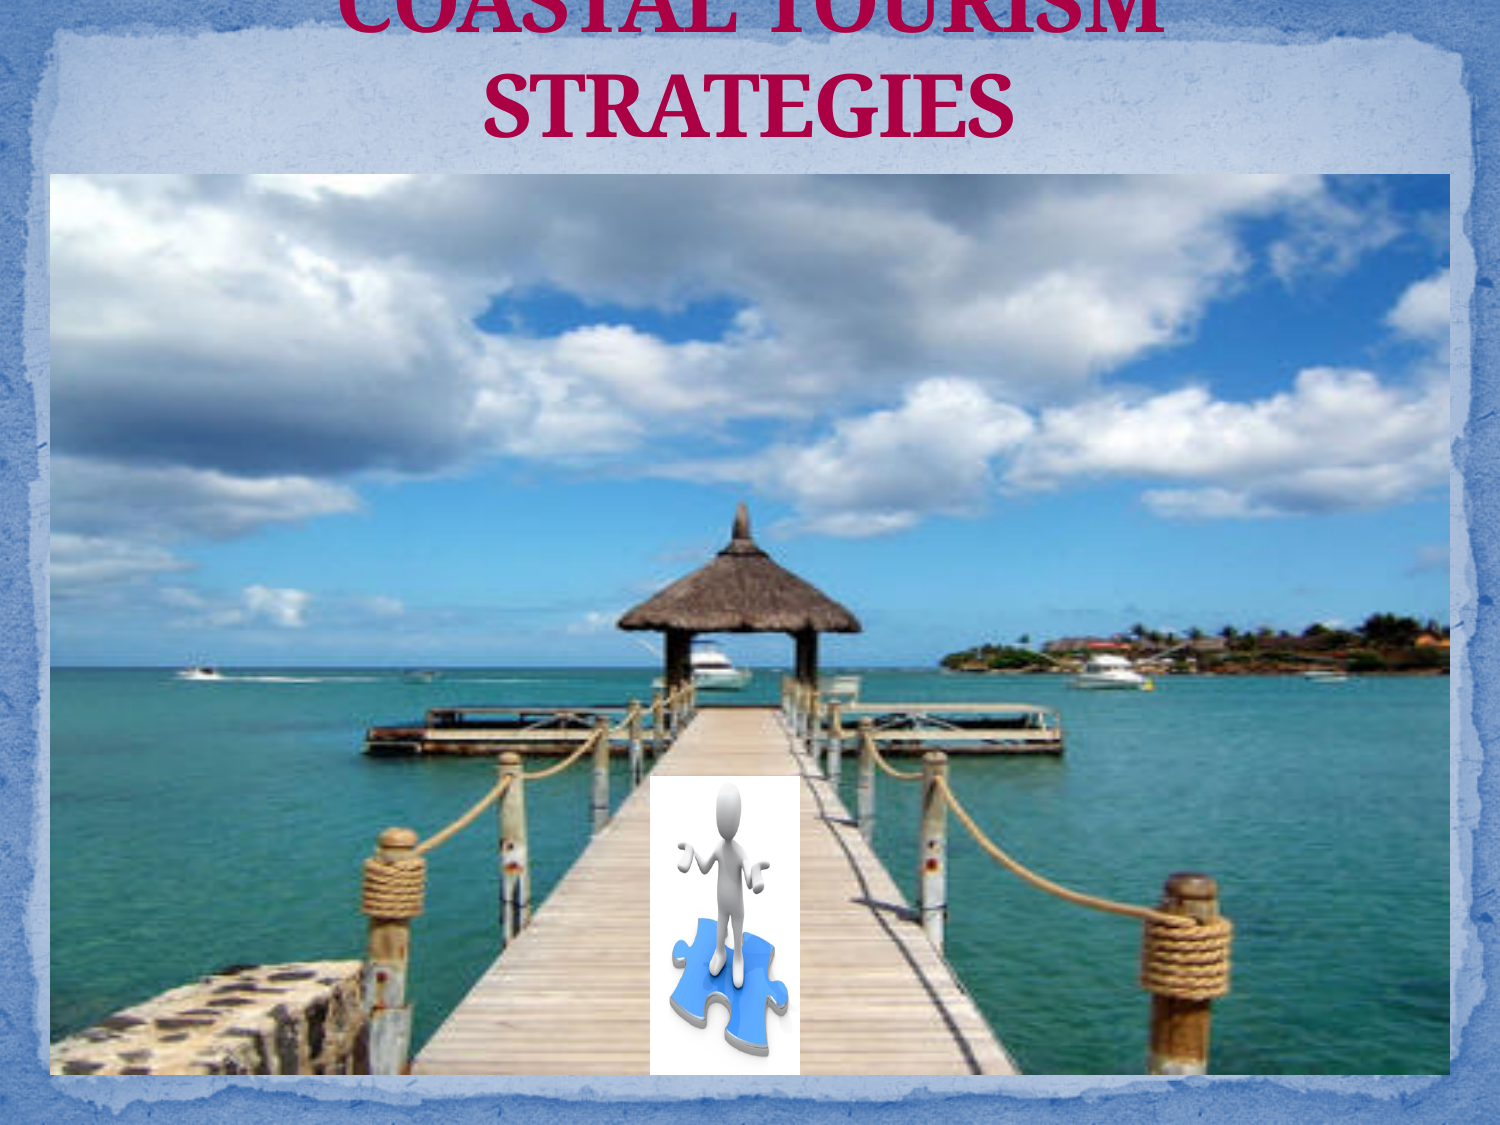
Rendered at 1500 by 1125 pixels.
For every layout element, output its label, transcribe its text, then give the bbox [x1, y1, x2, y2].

title COASTAL TOURISM STRATEGIES [74, 0, 1425, 163]
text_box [49, 174, 1451, 1076]
